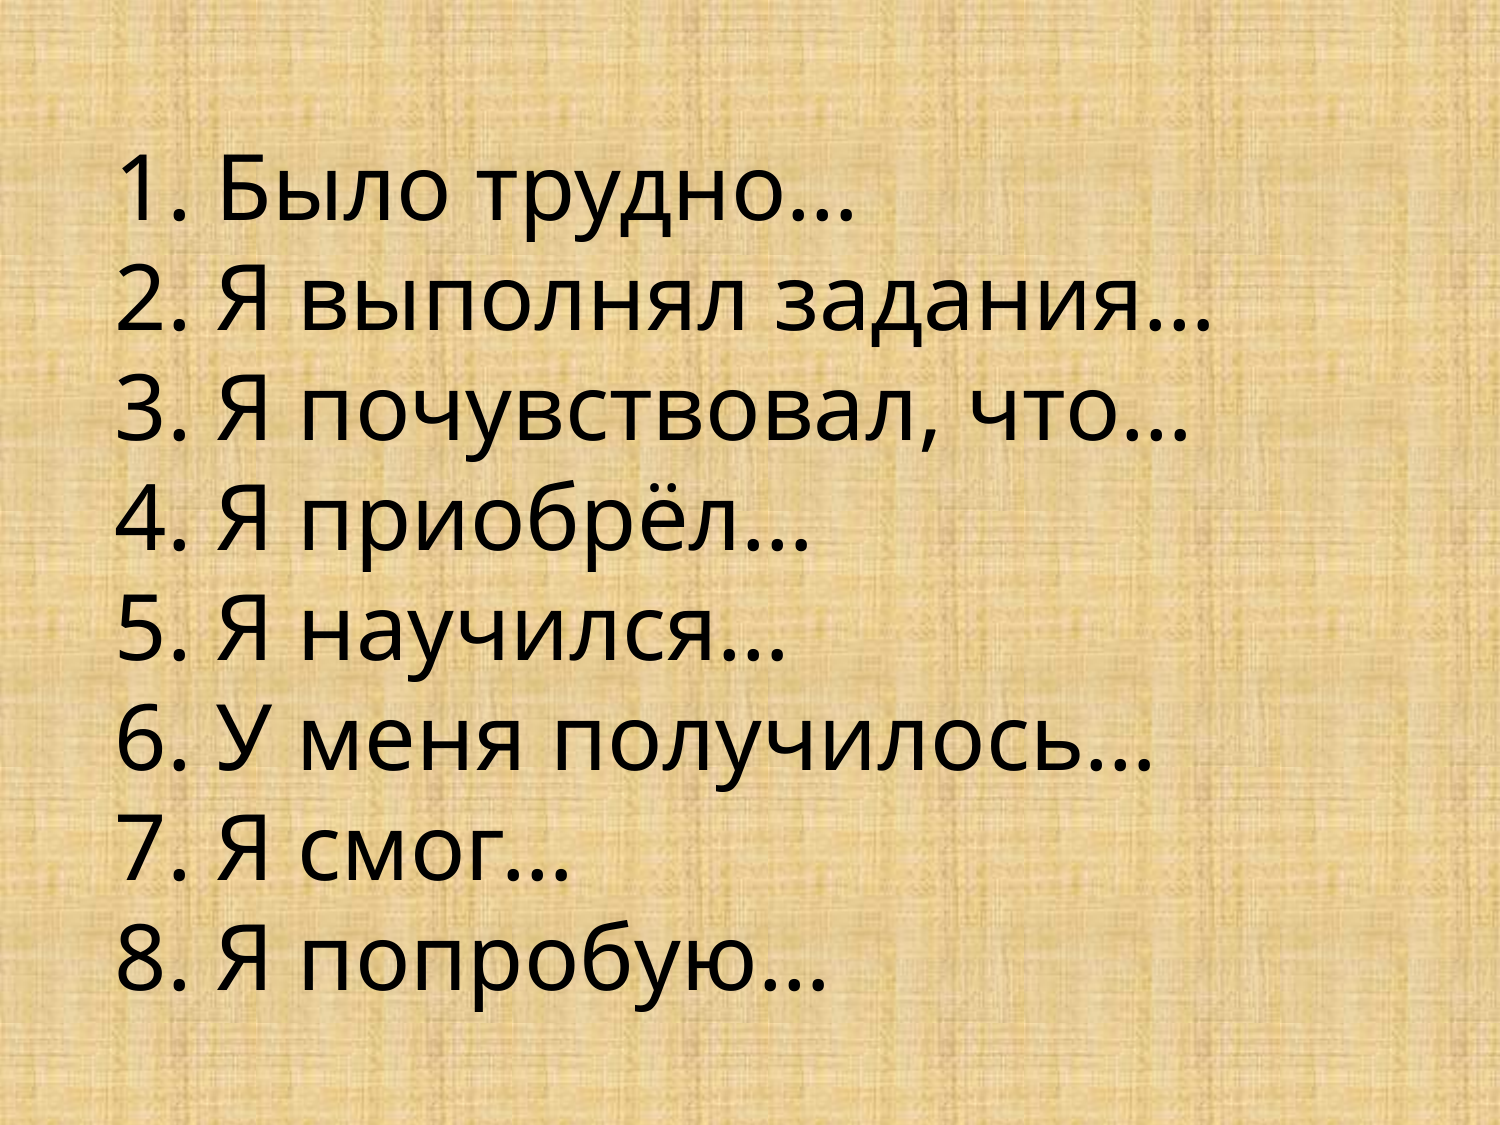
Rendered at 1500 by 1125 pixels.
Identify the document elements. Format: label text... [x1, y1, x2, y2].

picture [0, 0, 1500, 1125]
title 1. Было трудно… 2. Я выполнял задания… 3. Я почувствовал, что… 4. Я приобрёл… 5. Я научился… 6. У меня получилось… 7. Я смог… 8. Я попробую… [99, 74, 1388, 1063]
